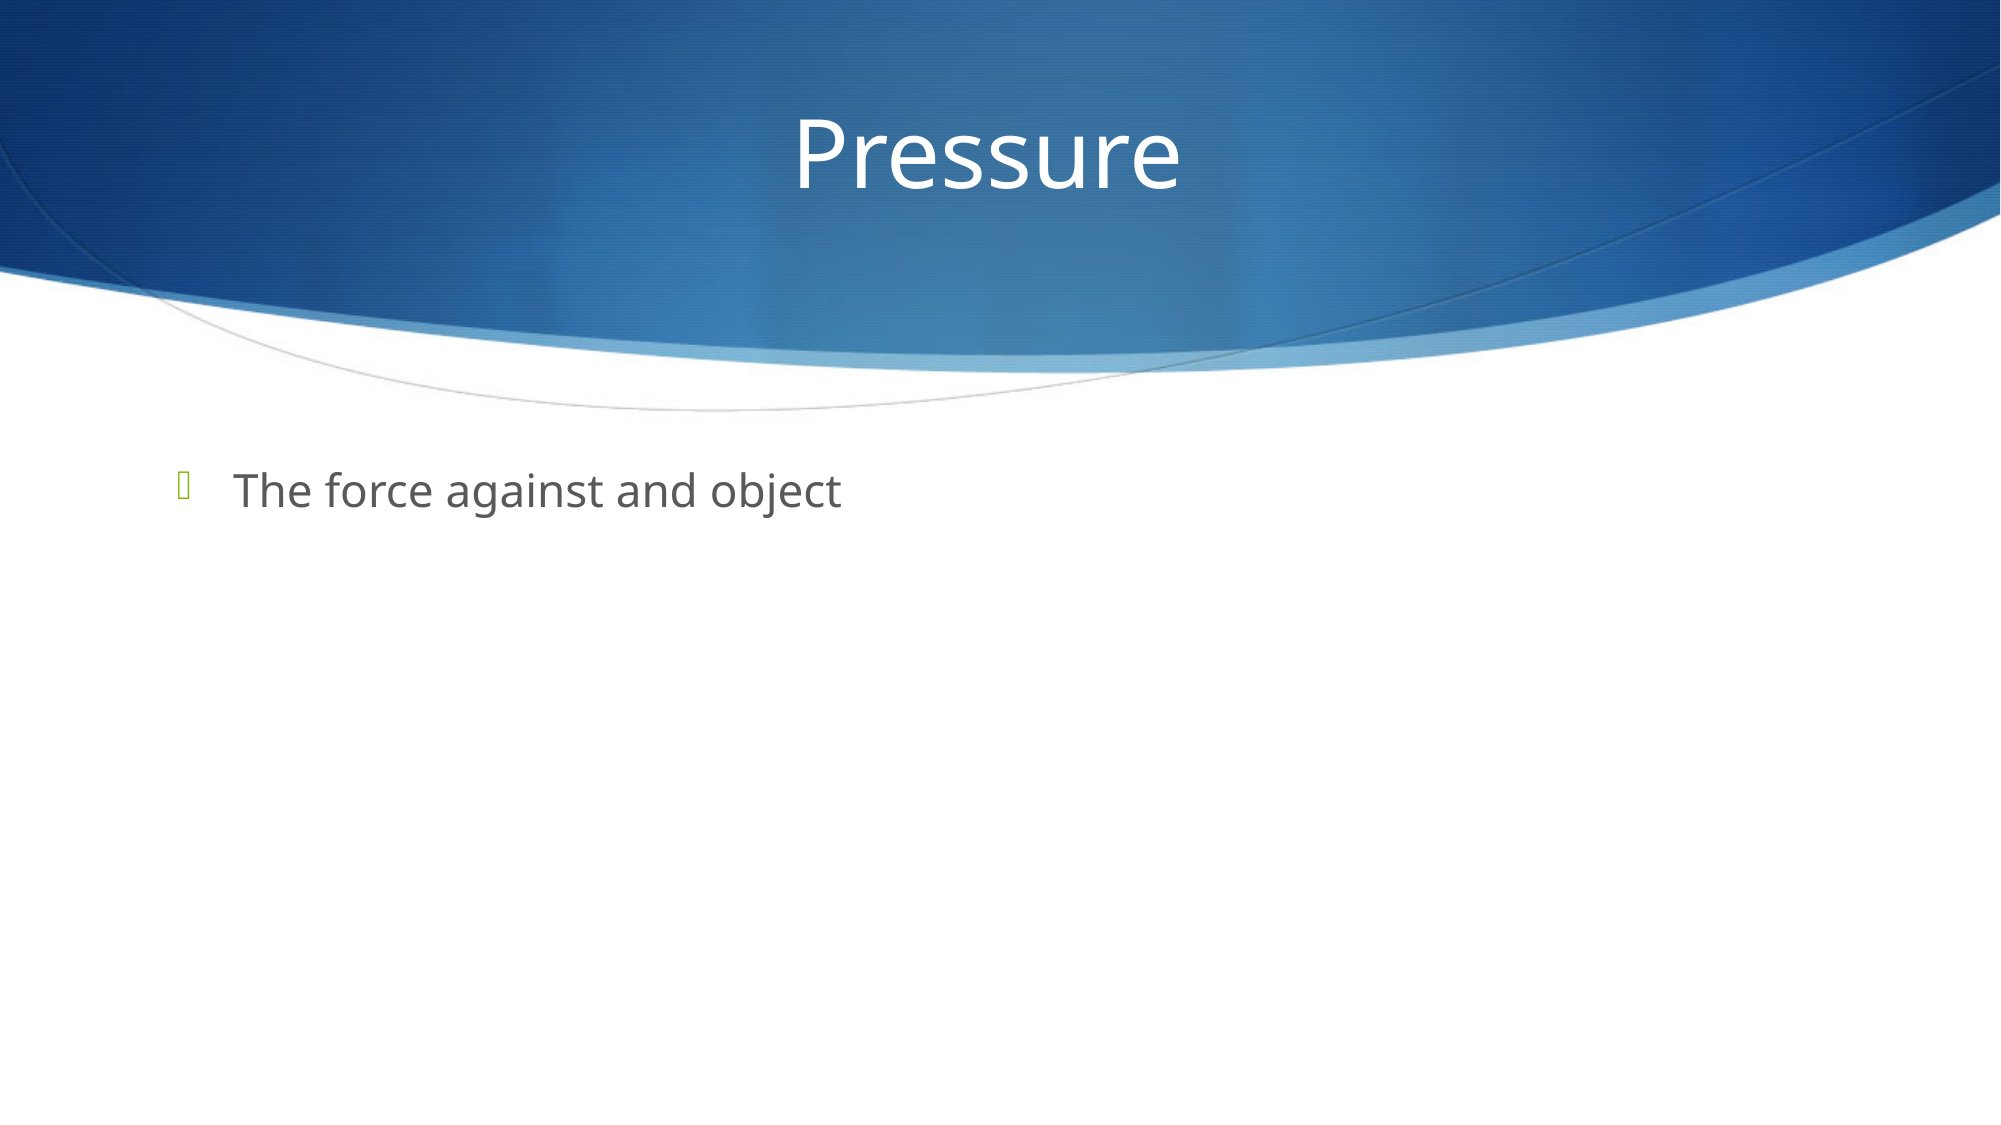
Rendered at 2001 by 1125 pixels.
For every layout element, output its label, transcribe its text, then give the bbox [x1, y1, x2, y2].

picture [0, 0, 2001, 1125]
title Pressure [99, 56, 1900, 245]
list The force against and object [161, 454, 1838, 991]
